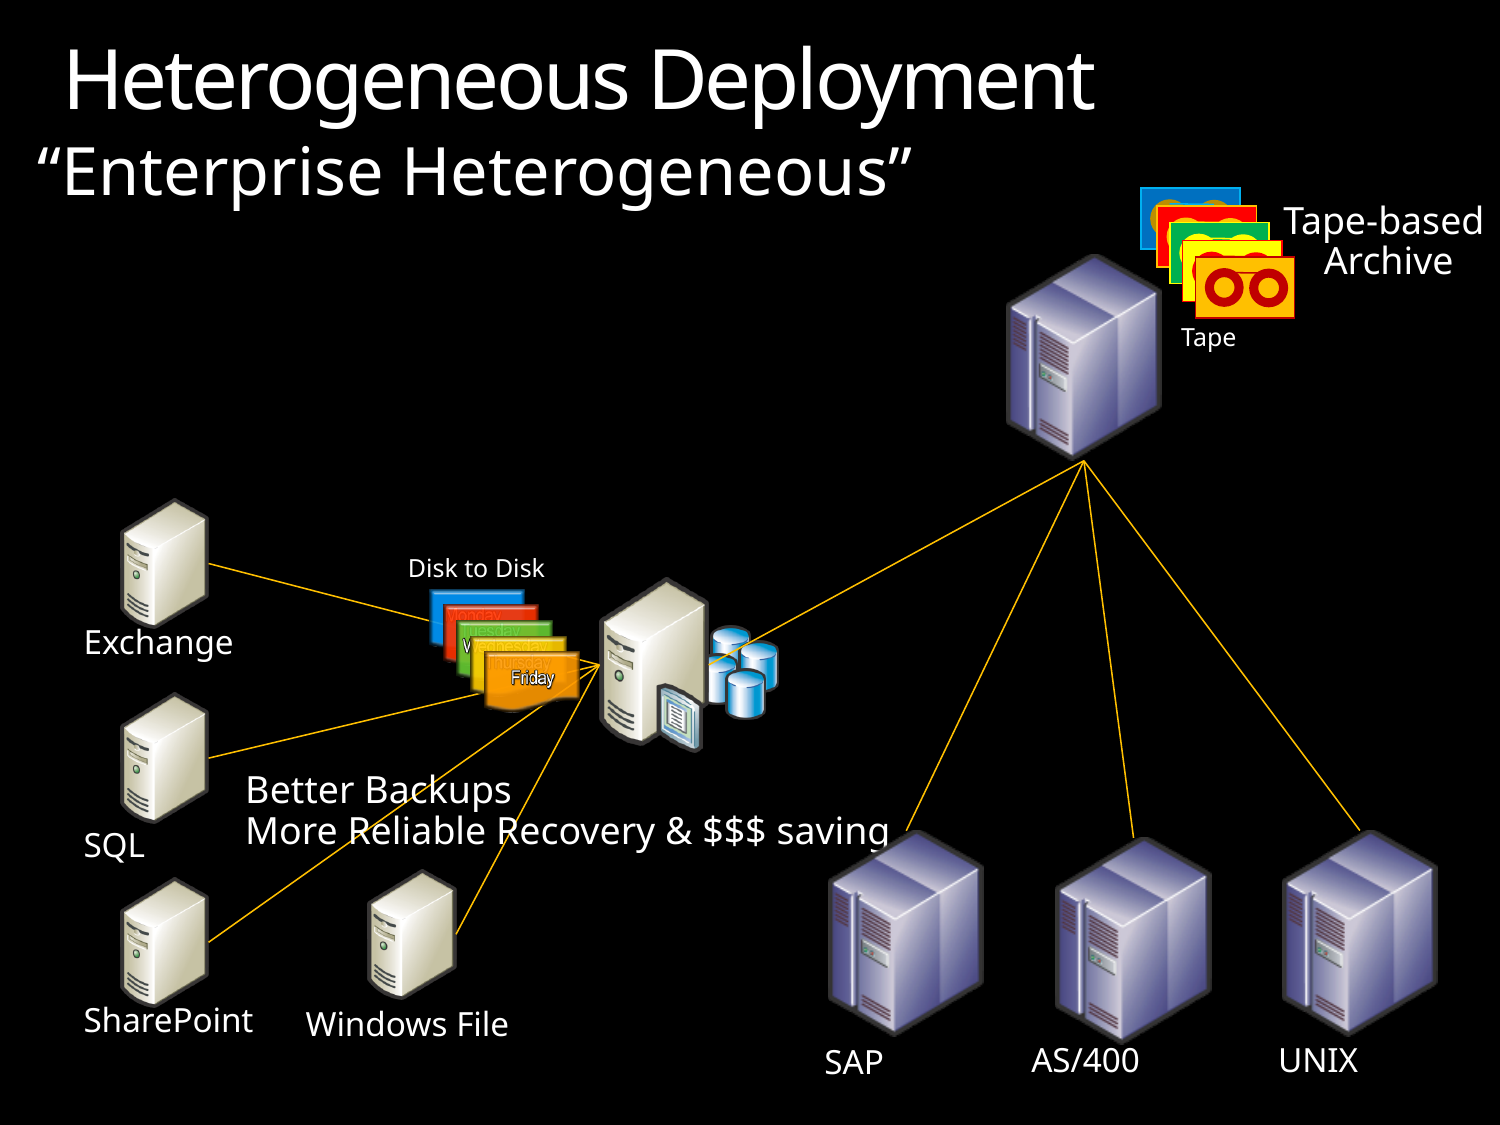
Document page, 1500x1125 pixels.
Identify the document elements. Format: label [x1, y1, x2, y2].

text_box [68, 133, 1500, 1090]
list [37, 137, 232, 211]
title [62, 37, 1438, 137]
